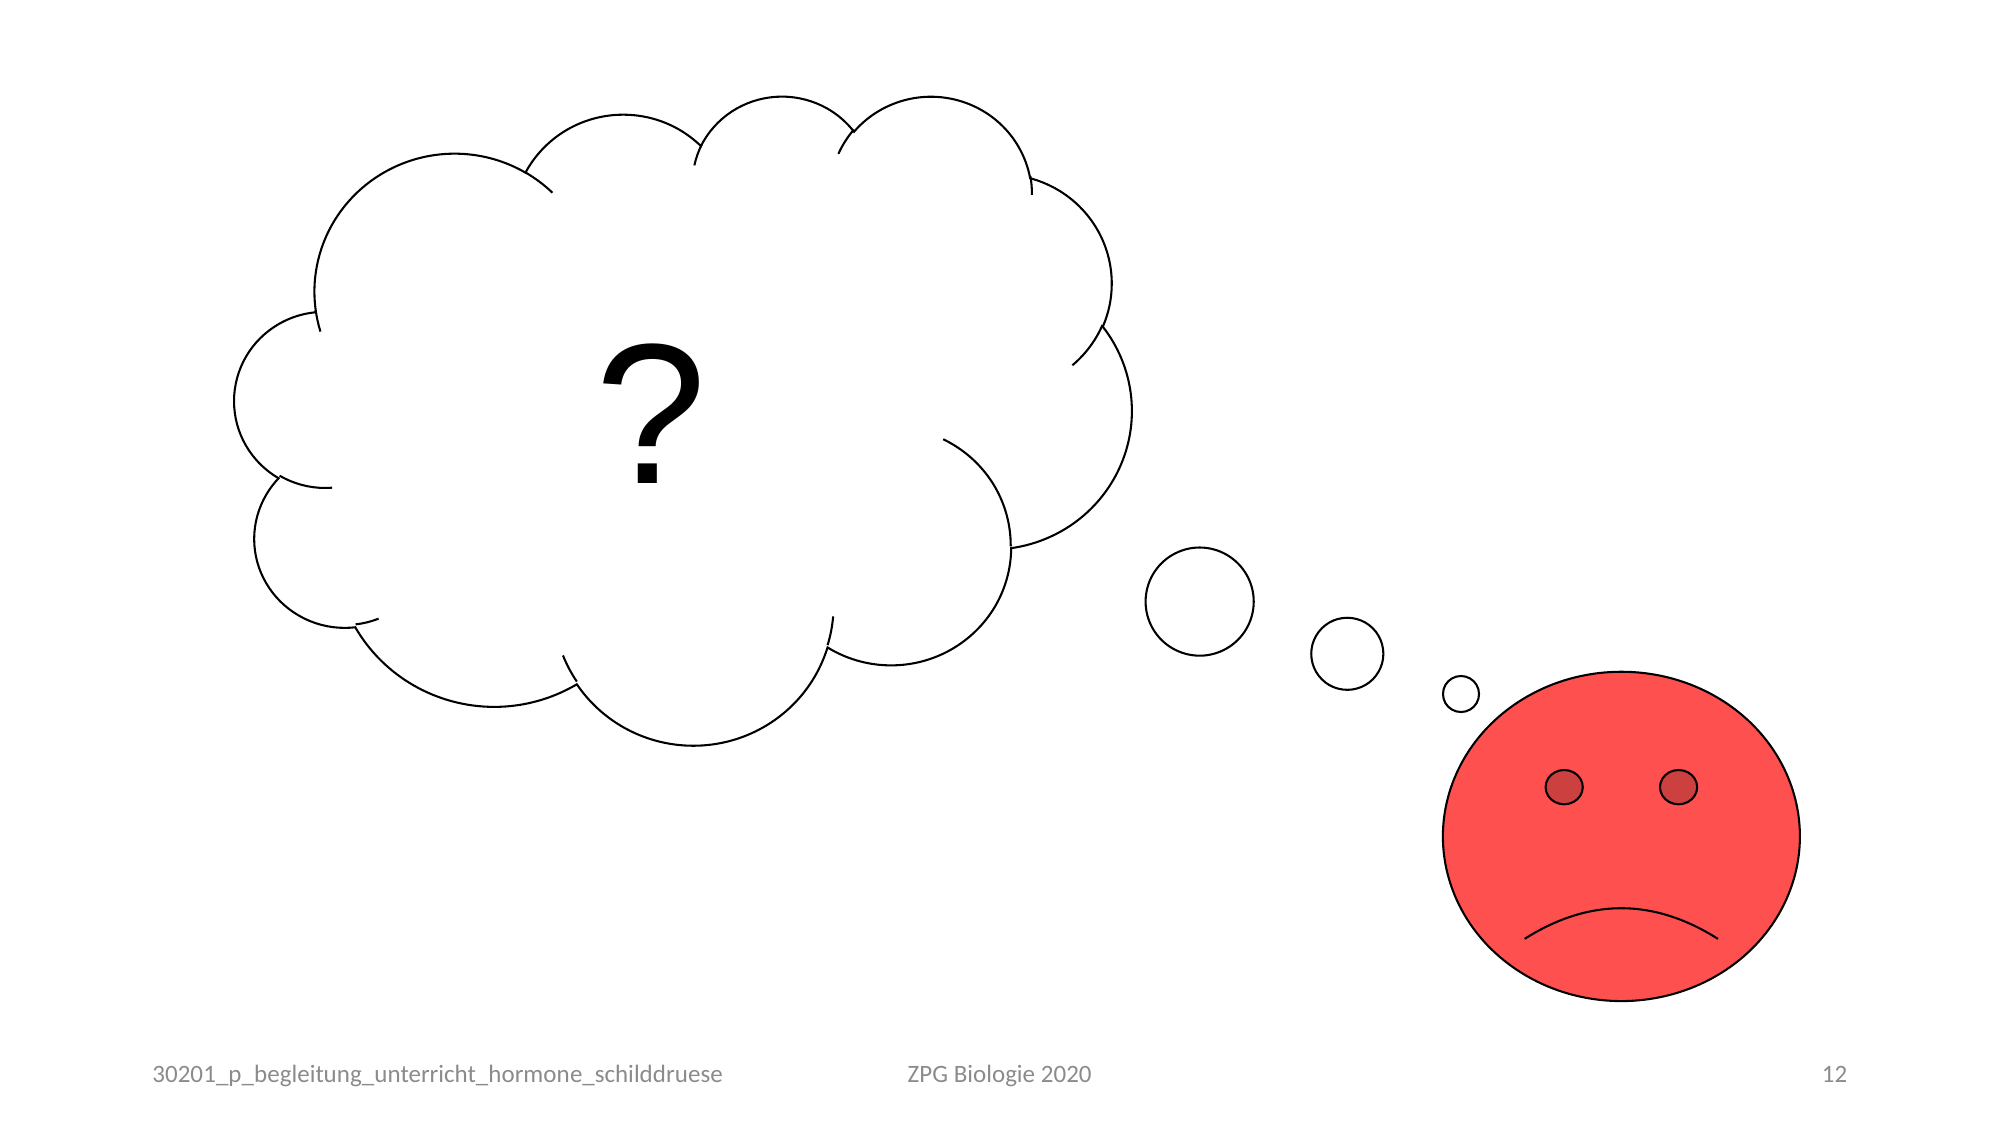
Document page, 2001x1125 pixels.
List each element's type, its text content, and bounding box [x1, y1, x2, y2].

text_box [1441, 670, 1801, 1003]
text_box ? [233, 95, 1133, 747]
footer ZPG Biologie 2020 [662, 1042, 1338, 1103]
slide_number 12 [1412, 1042, 1863, 1103]
text_box ? [1441, 674, 1481, 714]
text_box ? [1144, 546, 1255, 657]
slide_number 30201_p_begleitung_unterricht_hormone_schilddruese [137, 1042, 662, 1103]
text_box ? [1310, 616, 1385, 691]
